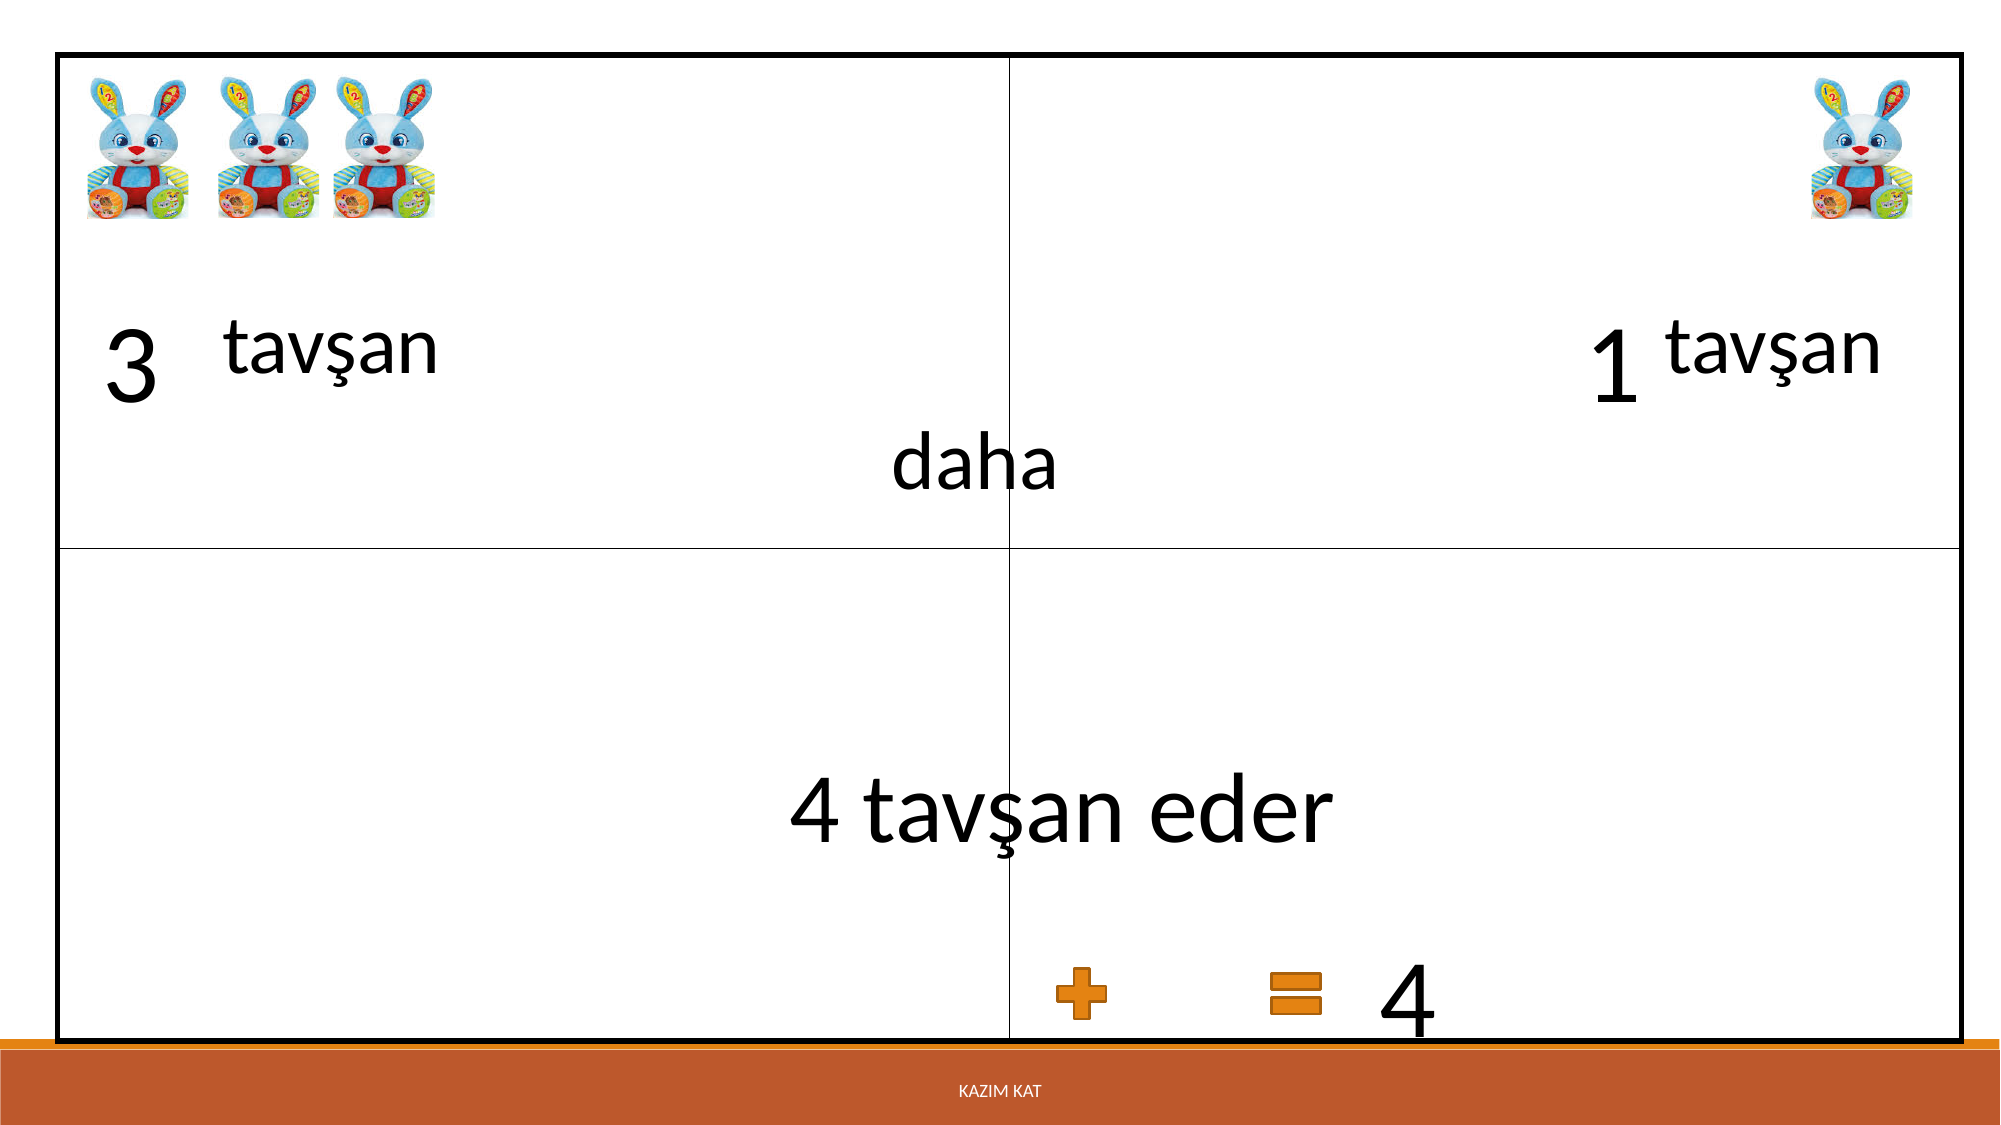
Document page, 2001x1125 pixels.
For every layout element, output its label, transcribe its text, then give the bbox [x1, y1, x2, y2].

text_box 4 tavşan eder [774, 735, 1365, 871]
table_cell [1010, 549, 1959, 1038]
text_box 3 [87, 282, 189, 433]
text_box tavşan [188, 282, 479, 398]
picture [333, 67, 436, 218]
text_box [1270, 972, 1322, 991]
text_box daha [876, 398, 1221, 514]
text_box [1270, 996, 1322, 1015]
text_box [1056, 967, 1107, 1020]
table_header [60, 58, 1009, 548]
text_box tavşan [1650, 282, 1914, 398]
table_cell [60, 549, 1009, 1038]
text_box 4 [1364, 917, 1469, 1068]
text_box 1 [1570, 282, 1650, 433]
picture [217, 67, 320, 218]
picture [86, 68, 189, 219]
picture [1810, 68, 1913, 219]
table_header [1010, 58, 1959, 548]
footer Kazım KAT [604, 1059, 1396, 1120]
